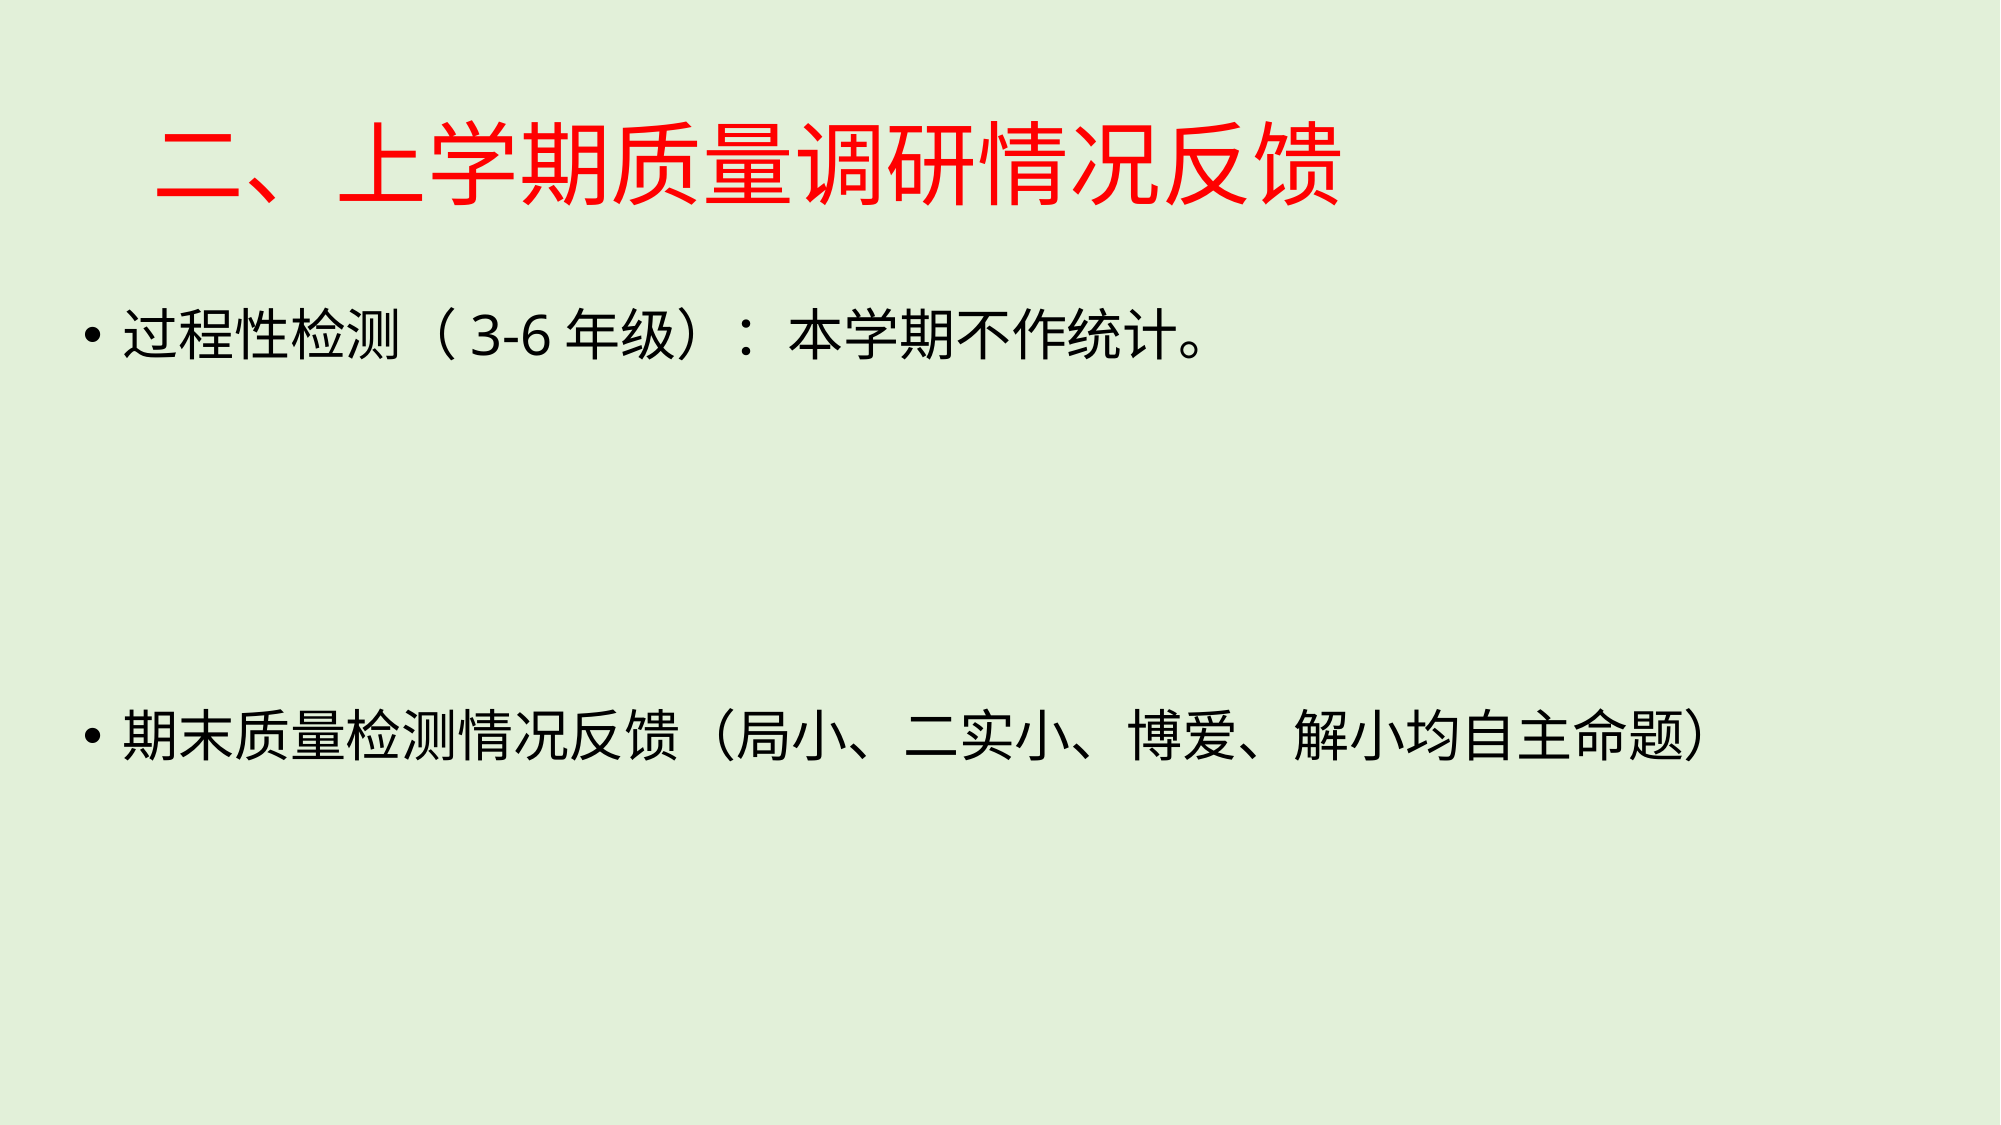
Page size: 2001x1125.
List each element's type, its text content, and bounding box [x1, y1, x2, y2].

title 二、上学期质量调研情况反馈 [137, 59, 1863, 278]
list 过程性检测（3-6年级）：本学期不作统计。 期末质量检测情况反馈（局小、二实小、博爱、解小均自主命题） [67, 299, 1923, 1021]
